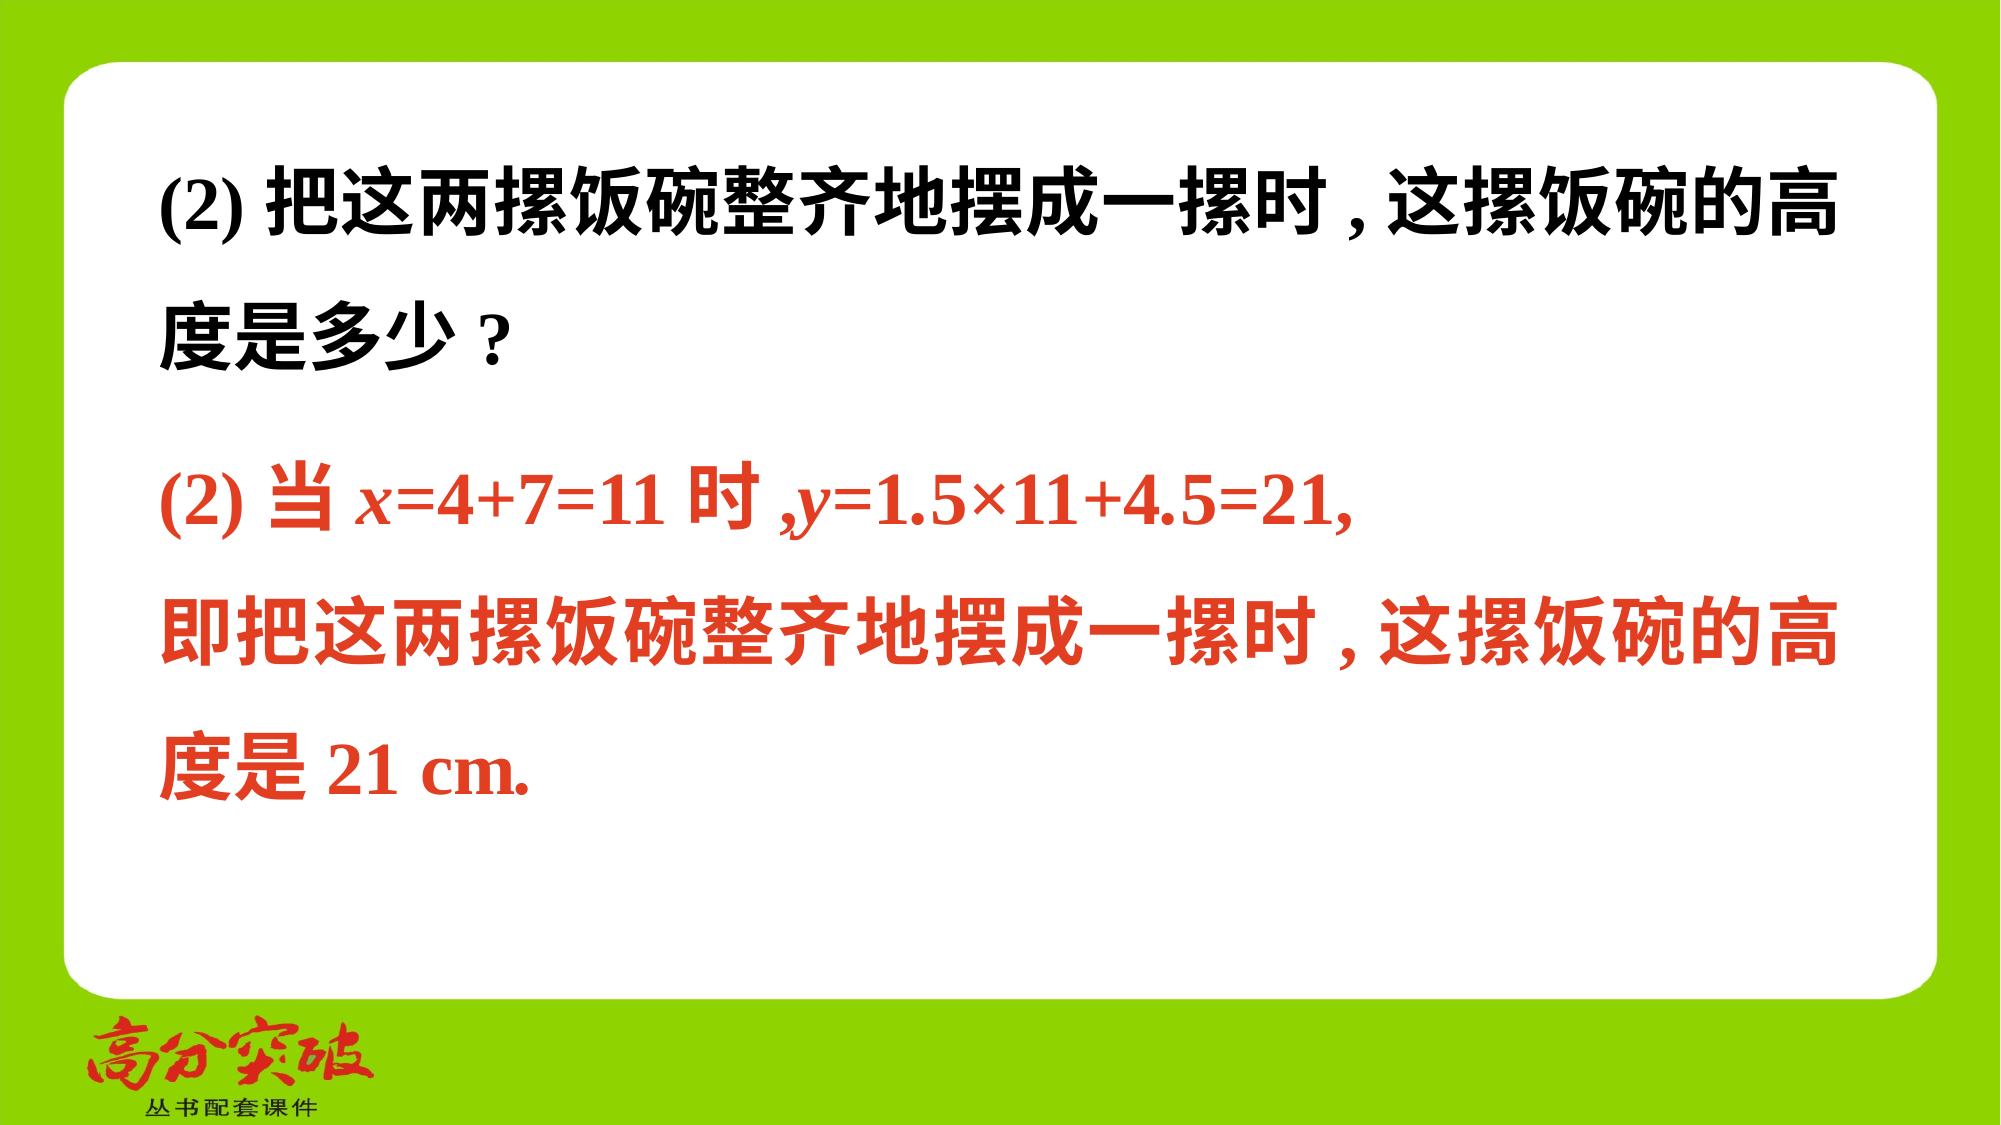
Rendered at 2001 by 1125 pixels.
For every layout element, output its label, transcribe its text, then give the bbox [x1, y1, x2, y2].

text_box (2)当x=4+7=11时,y=1.5×11+4.5=21, 即把这两摞饭碗整齐地摆成一摞时,这摞饭碗的高度是21 cm. [143, 397, 1857, 817]
text_box (2)把这两摞饭碗整齐地摆成一摞时,这摞饭碗的高度是多少? [143, 101, 1857, 387]
picture [0, 0, 2001, 1125]
